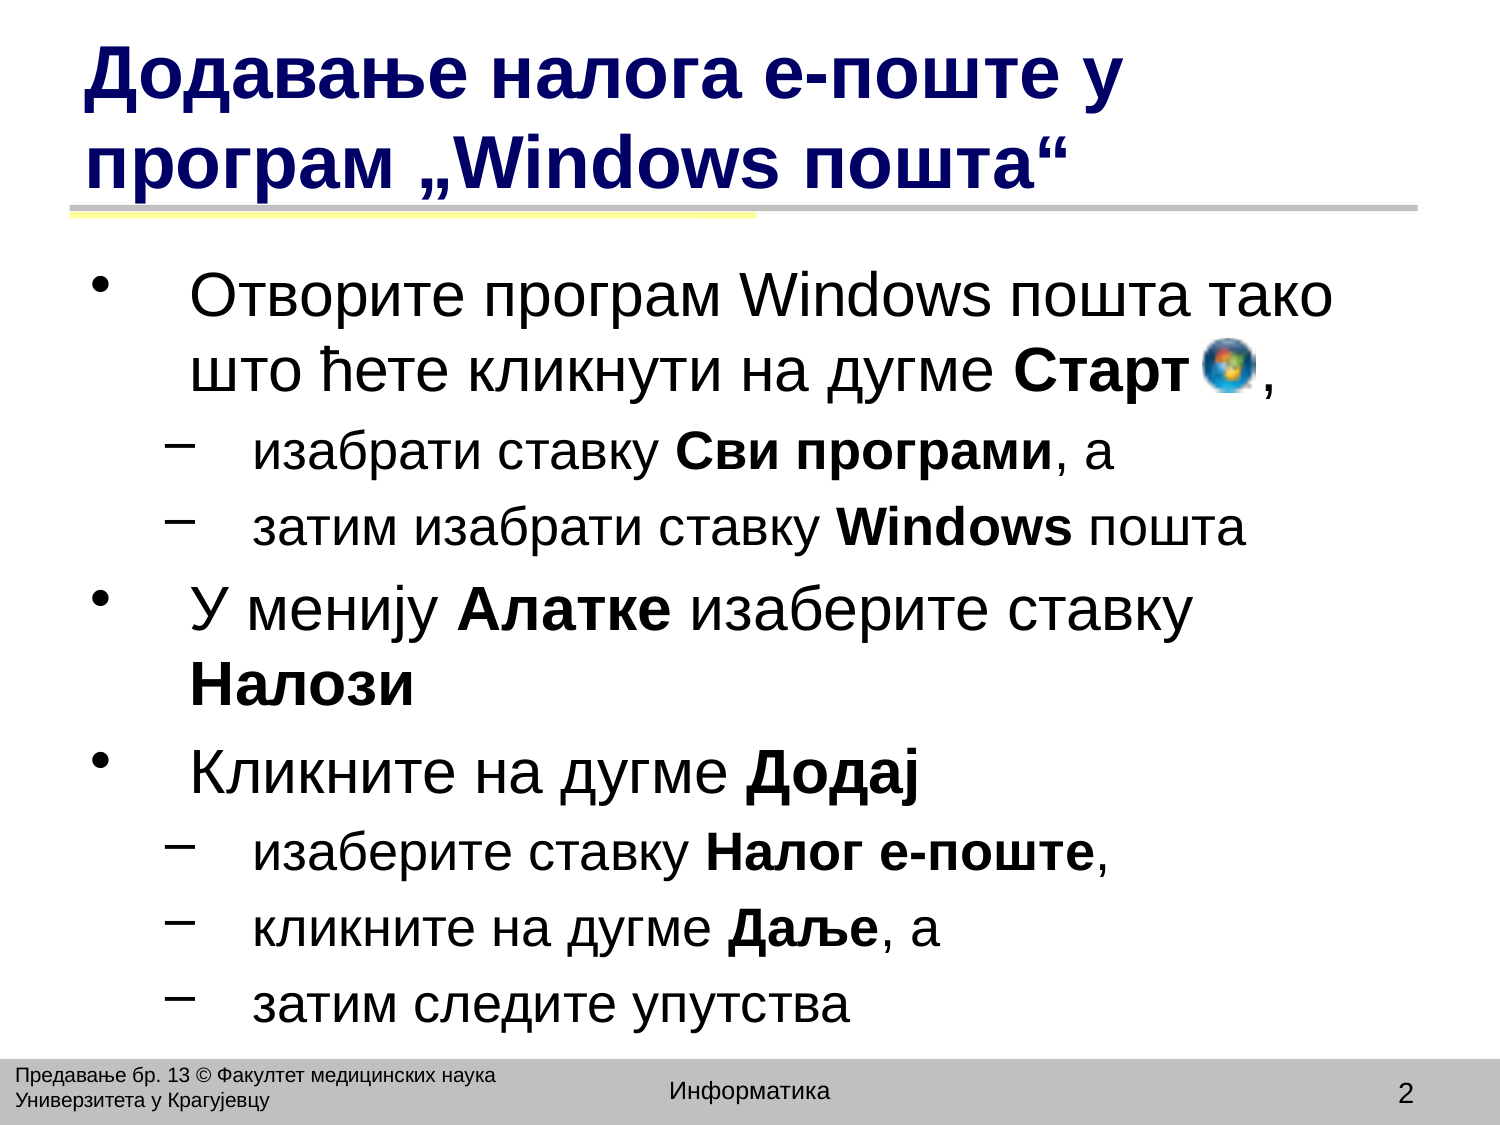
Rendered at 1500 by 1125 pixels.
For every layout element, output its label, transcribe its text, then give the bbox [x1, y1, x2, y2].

list Отворите програм Windows пошта тако што ћете кликнути на дугме Старт , изабрати ставку Сви програми, а затим изабрати ставку Windows пошта У менију Алатке изаберите ставку Налози Кликните на дугме Додај изаберите ставку Налог е-поште, кликните на дугме Даље, а затим следите упутства [74, 246, 1426, 1023]
slide_number 2 [1079, 1066, 1430, 1125]
slide_number Предавање бр. 13 © Факултет медицинских наука Универзитета у Крагујевцу [0, 1053, 617, 1108]
picture [1202, 338, 1257, 393]
title Додавање налога е-поште у програм „Windows пошта“ [69, 19, 1426, 208]
footer Информатика [512, 1066, 988, 1125]
